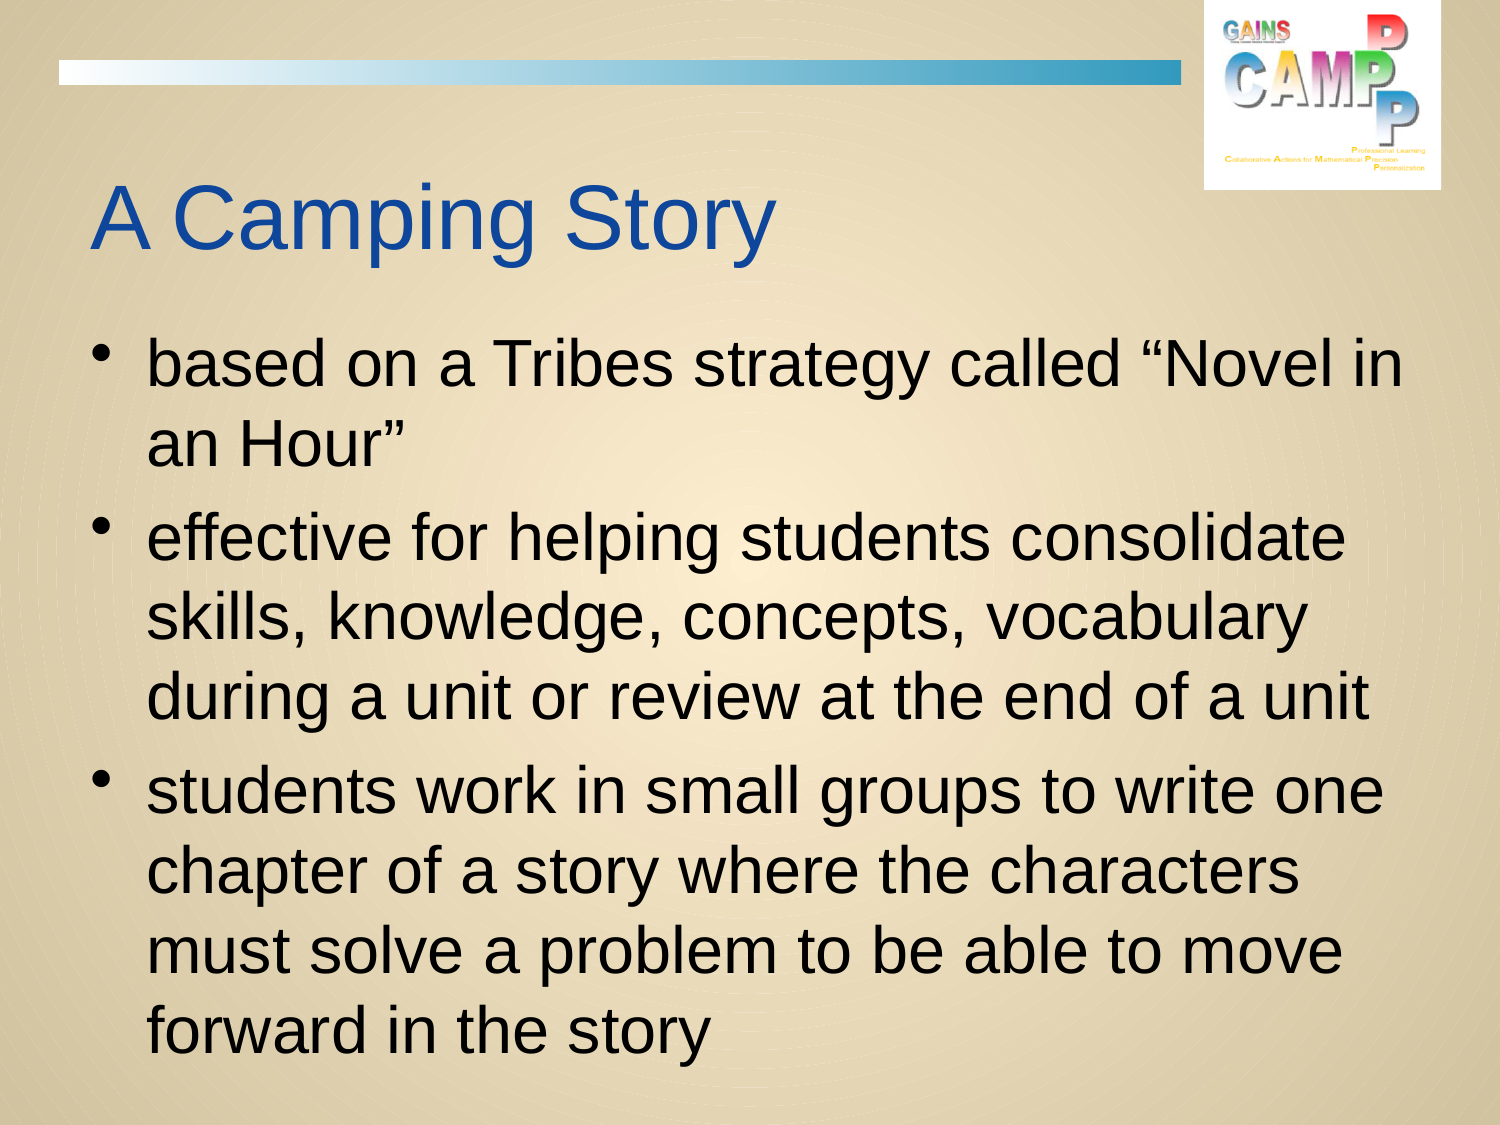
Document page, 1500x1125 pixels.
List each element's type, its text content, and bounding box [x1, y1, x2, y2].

list based on a Tribes strategy called “Novel in an Hour” effective for helping students consolidate skills, knowledge, concepts, vocabulary during a unit or review at the end of a unit students work in small groups to write one chapter of a story where the characters must solve a problem to be able to move forward in the story [74, 312, 1426, 1088]
title A Camping Story [74, 124, 1426, 301]
picture [1204, 0, 1442, 190]
